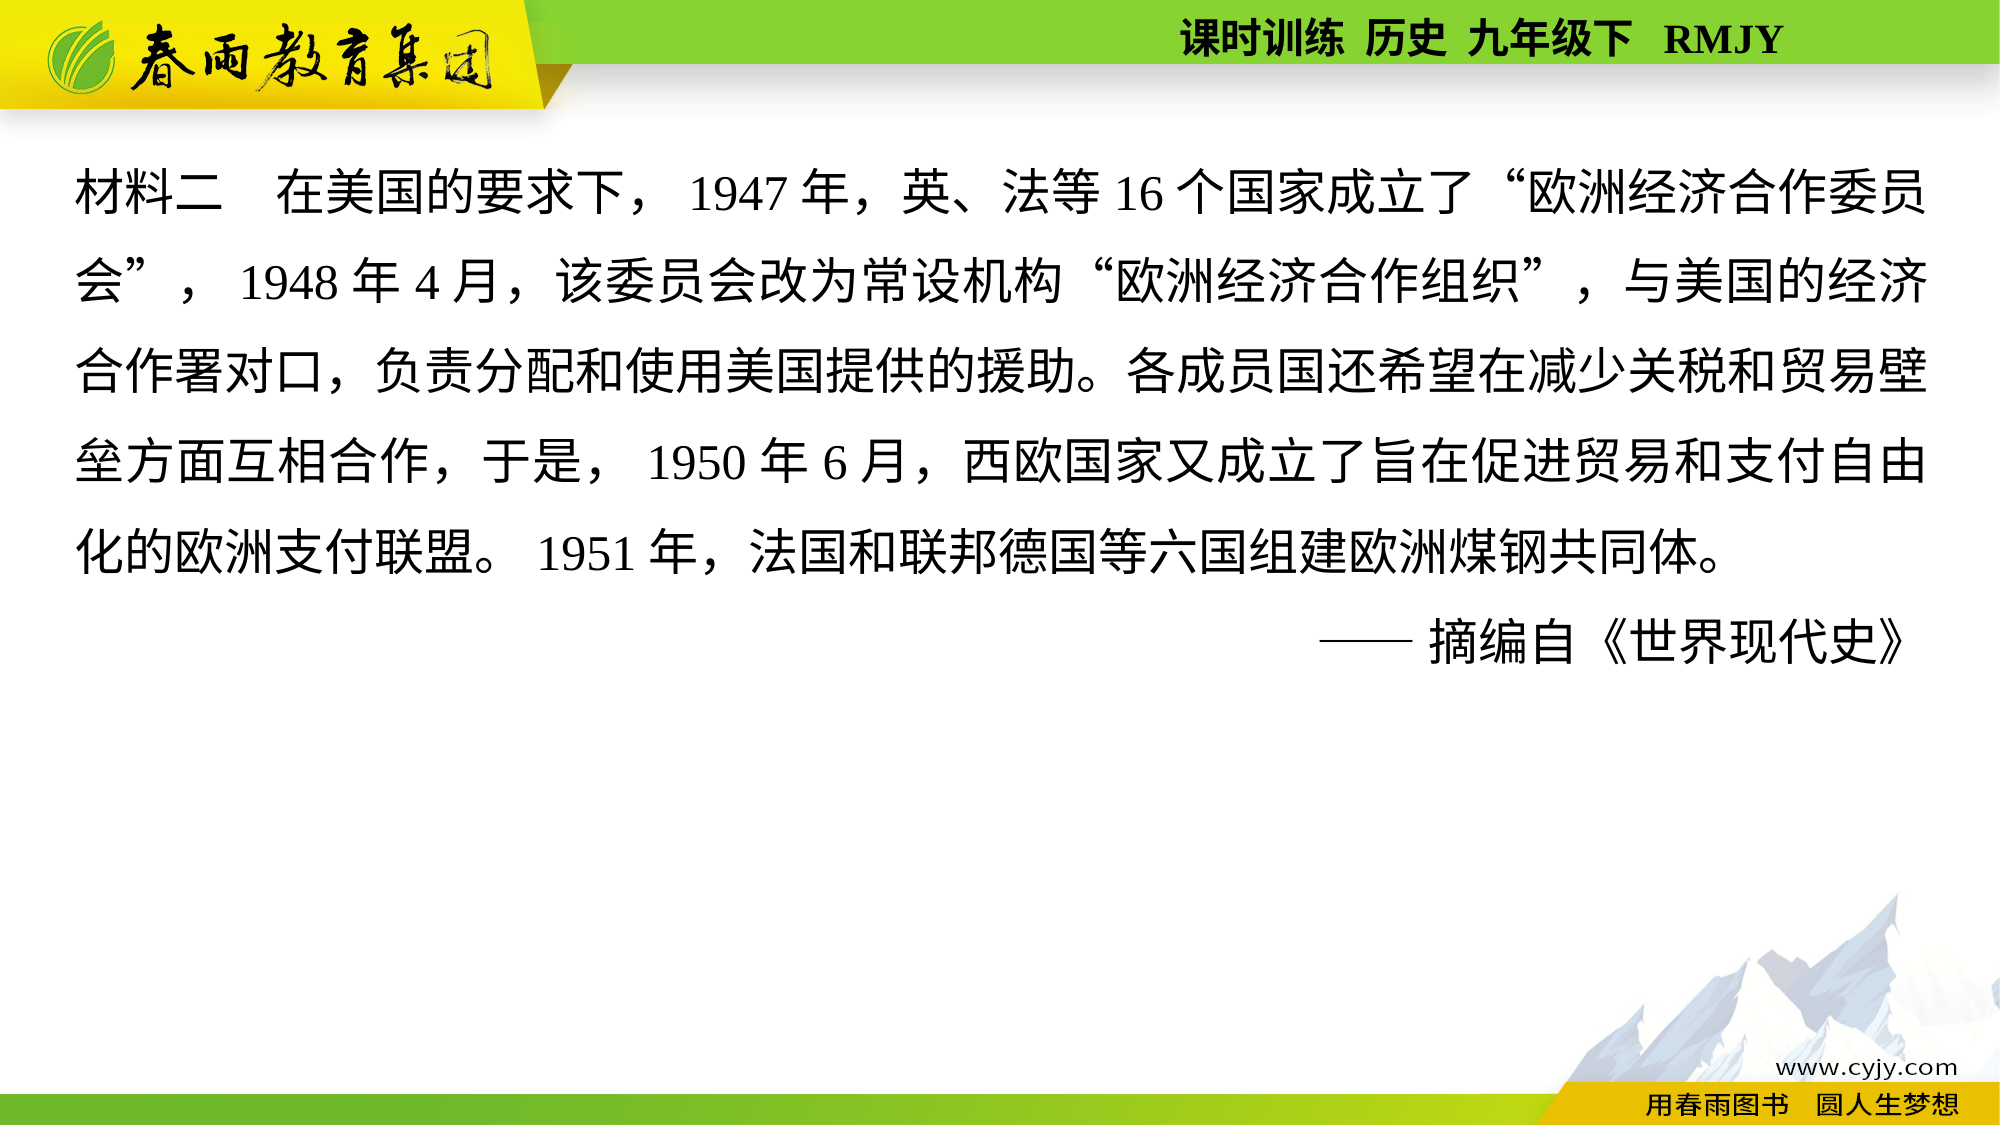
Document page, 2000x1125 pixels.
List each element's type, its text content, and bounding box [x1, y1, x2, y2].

list 材料二 在美国的要求下，1947年，英、法等16个国家成立了“欧洲经济合作委员会”，1948年4月，该委员会改为常设机构“欧洲经济合作组织”，与美国的经济合作署对口，负责分配和使用美国提供的援助。各成员国还希望在减少关税和贸易壁垒方面互相合作，于是，1950年6月，西欧国家又成立了旨在促进贸易和支付自由化的欧洲支付联盟。1951年，法国和联邦德国等六国组建欧洲煤钢共同体。 ——摘编自《世界现代史》 [59, 122, 1944, 672]
picture [0, 0, 2000, 1125]
